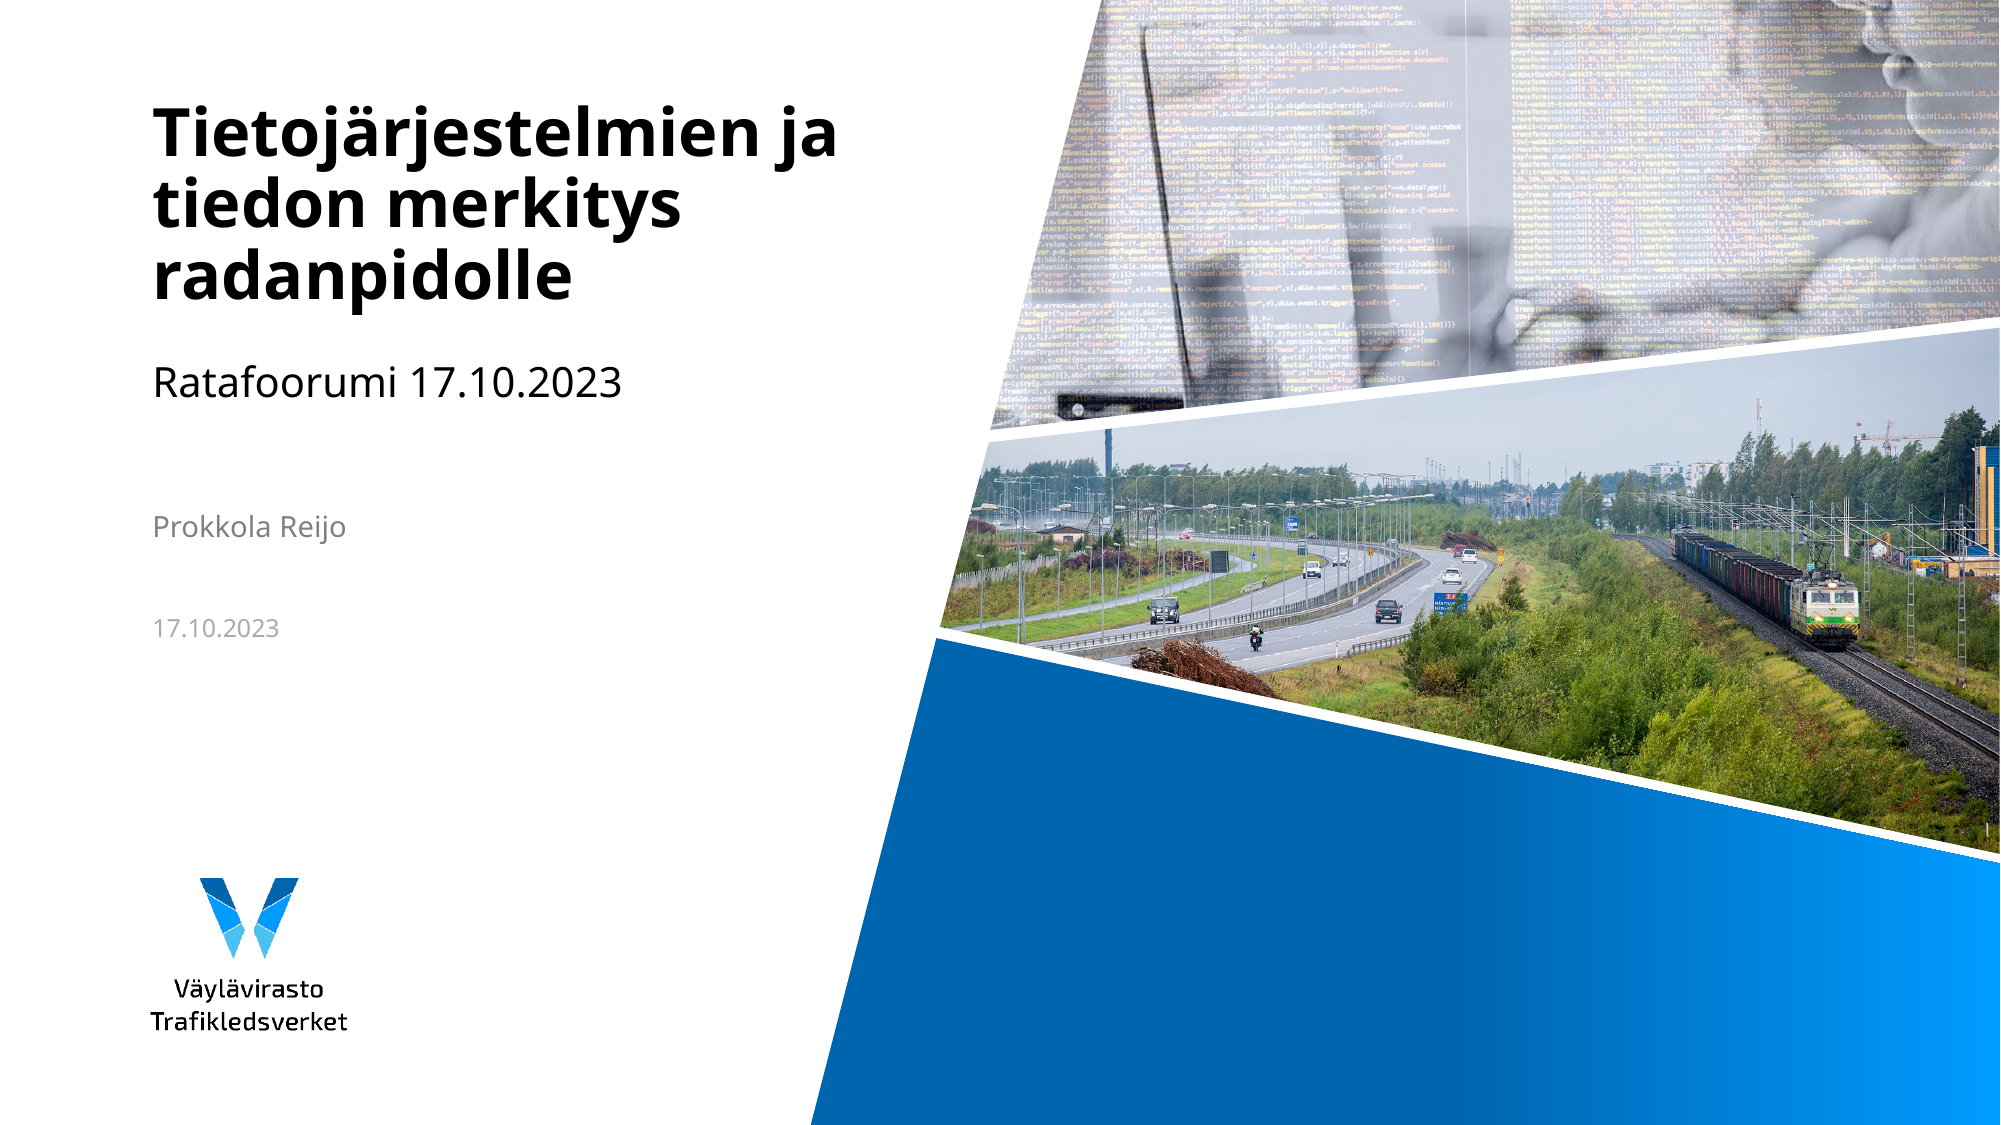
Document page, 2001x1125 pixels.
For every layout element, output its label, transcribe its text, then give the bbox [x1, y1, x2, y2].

picture [939, 0, 2001, 854]
footer Prokkola Reijo [152, 507, 507, 544]
picture [112, 840, 387, 1070]
subtitle Ratafoorumi 17.10.2023 [137, 337, 783, 500]
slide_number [137, 590, 409, 651]
title Tietojärjestelmien ja tiedon merkitys radanpidolle [137, 75, 990, 338]
